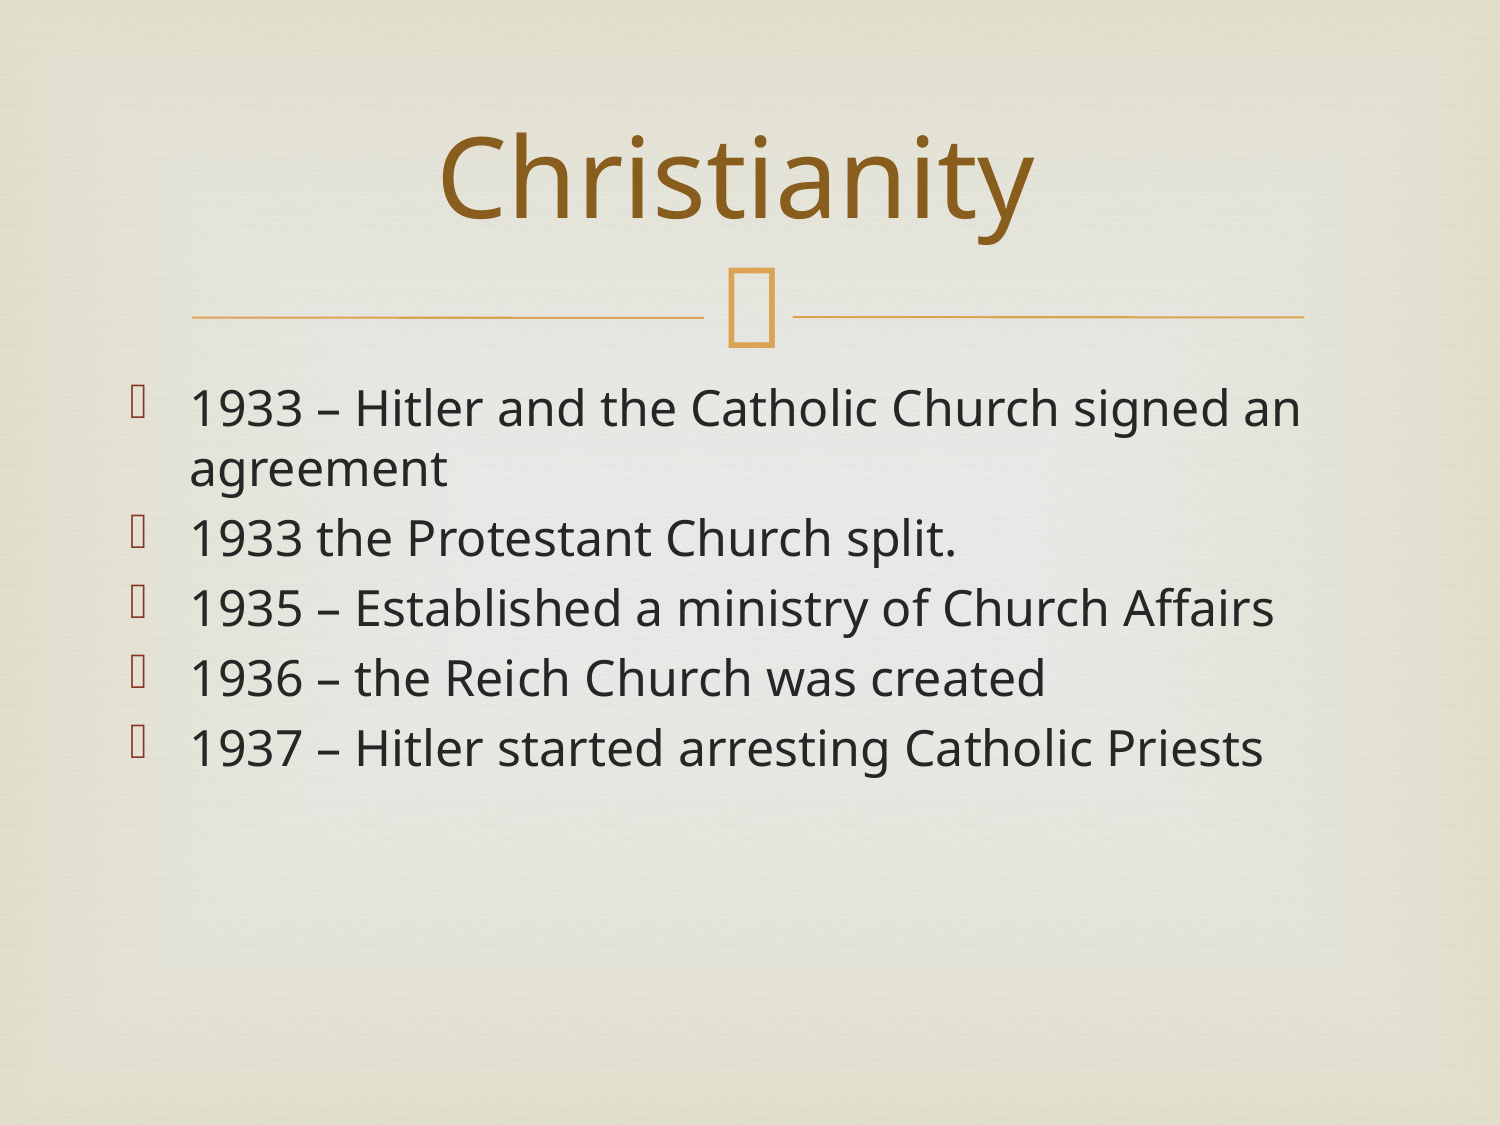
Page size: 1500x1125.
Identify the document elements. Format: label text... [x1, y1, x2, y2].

title Christianity [99, 87, 1373, 261]
list 1933 – Hitler and the Catholic Church signed an agreement 1933 the Protestant Church split. 1935 – Established a ministry of Church Affairs 1936 – the Reich Church was created 1937 – Hitler started arresting Catholic Priests [114, 368, 1386, 1005]
